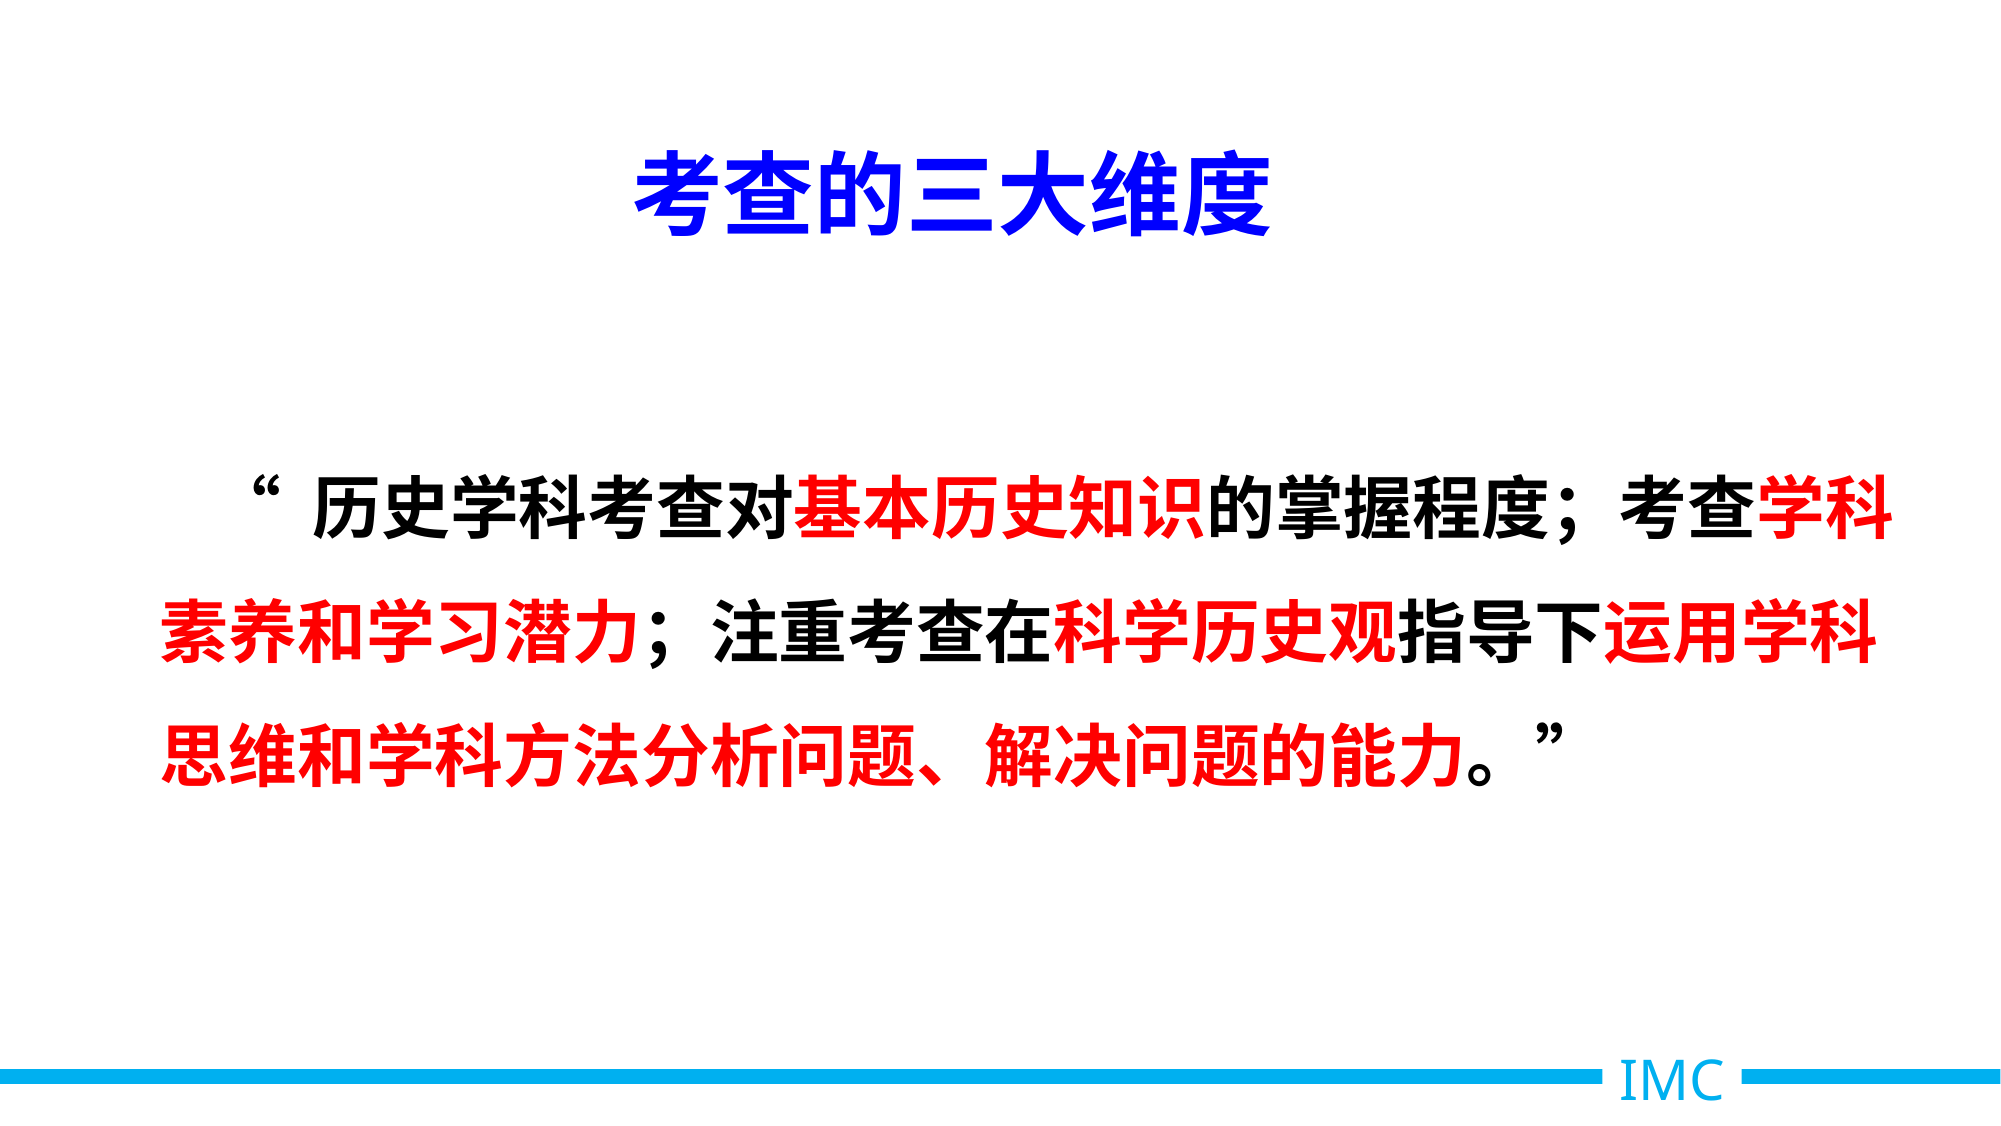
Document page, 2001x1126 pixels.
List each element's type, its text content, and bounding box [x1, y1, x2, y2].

text_box 考查的三大维度 [615, 128, 1398, 255]
text_box “ 历史学科考查对基本历史知识的掌握程度；考查学科素养和学习潜力；注重考查在科学历史观指导下运用学科思维和学科方法分析问题、解决问题的能力。” [144, 416, 1931, 803]
